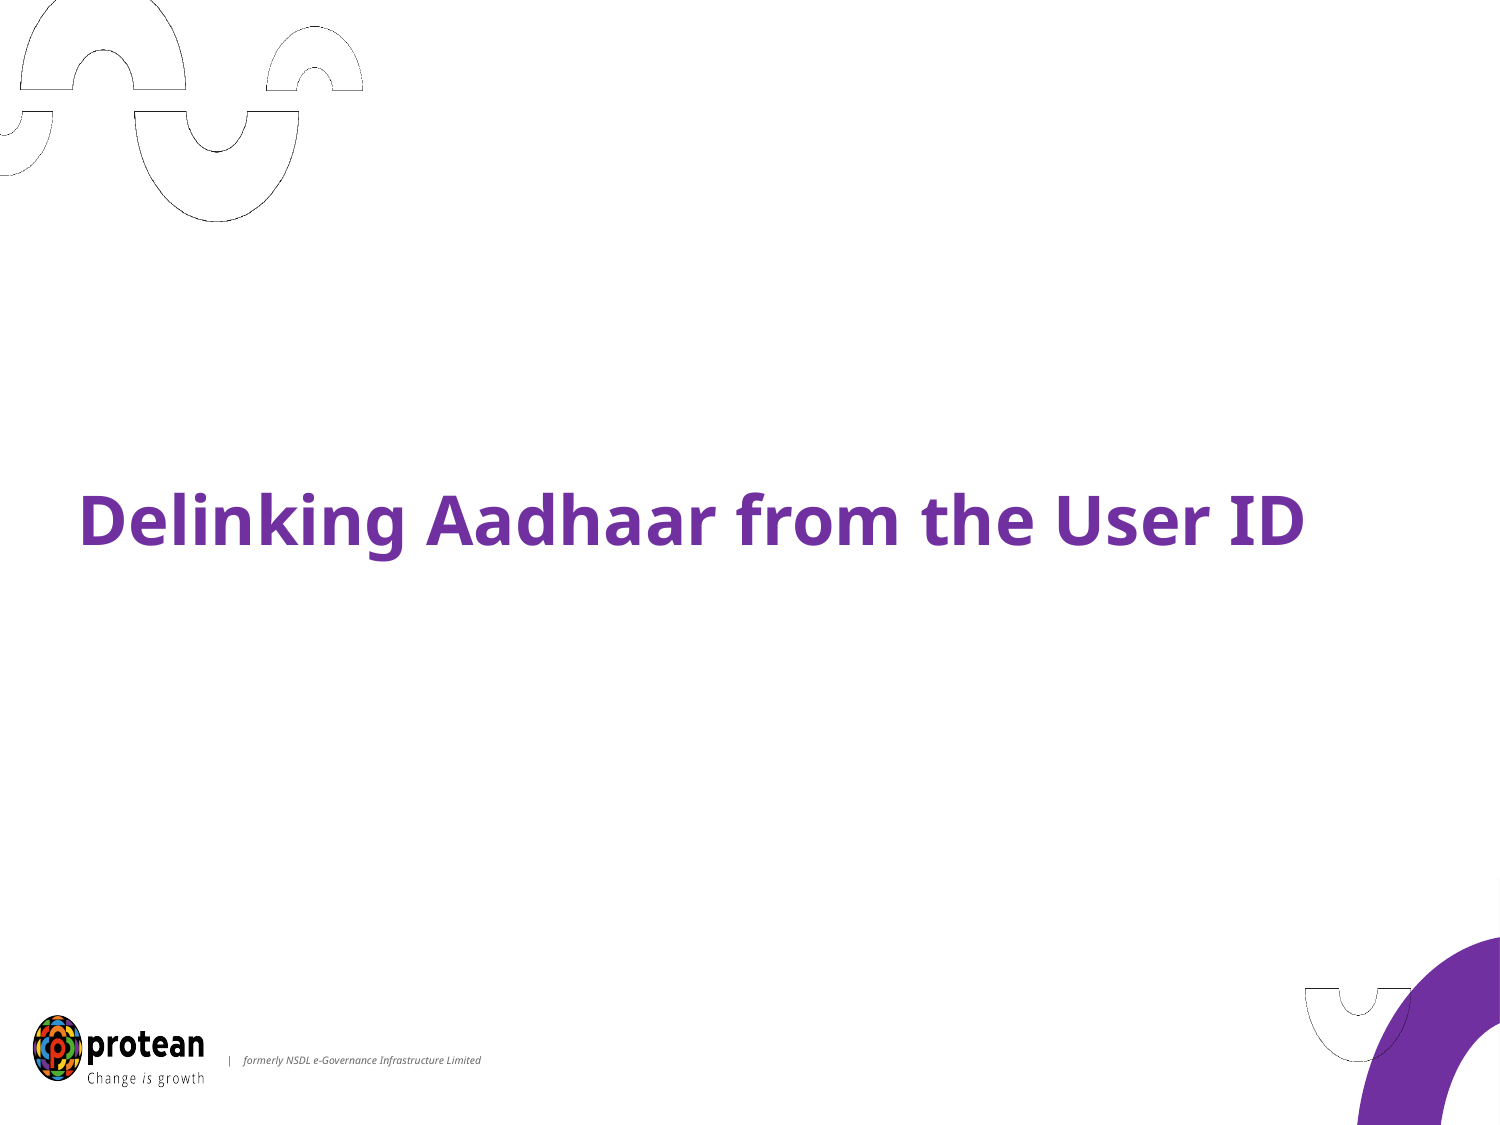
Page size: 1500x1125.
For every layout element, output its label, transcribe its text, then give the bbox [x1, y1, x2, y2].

picture [20, 0, 186, 90]
picture [1305, 988, 1411, 1062]
picture [0, 111, 53, 176]
picture [266, 26, 363, 91]
picture [134, 111, 299, 222]
picture [20, 960, 215, 1125]
text_box Delinking Aadhaar from the User ID [62, 469, 1450, 567]
